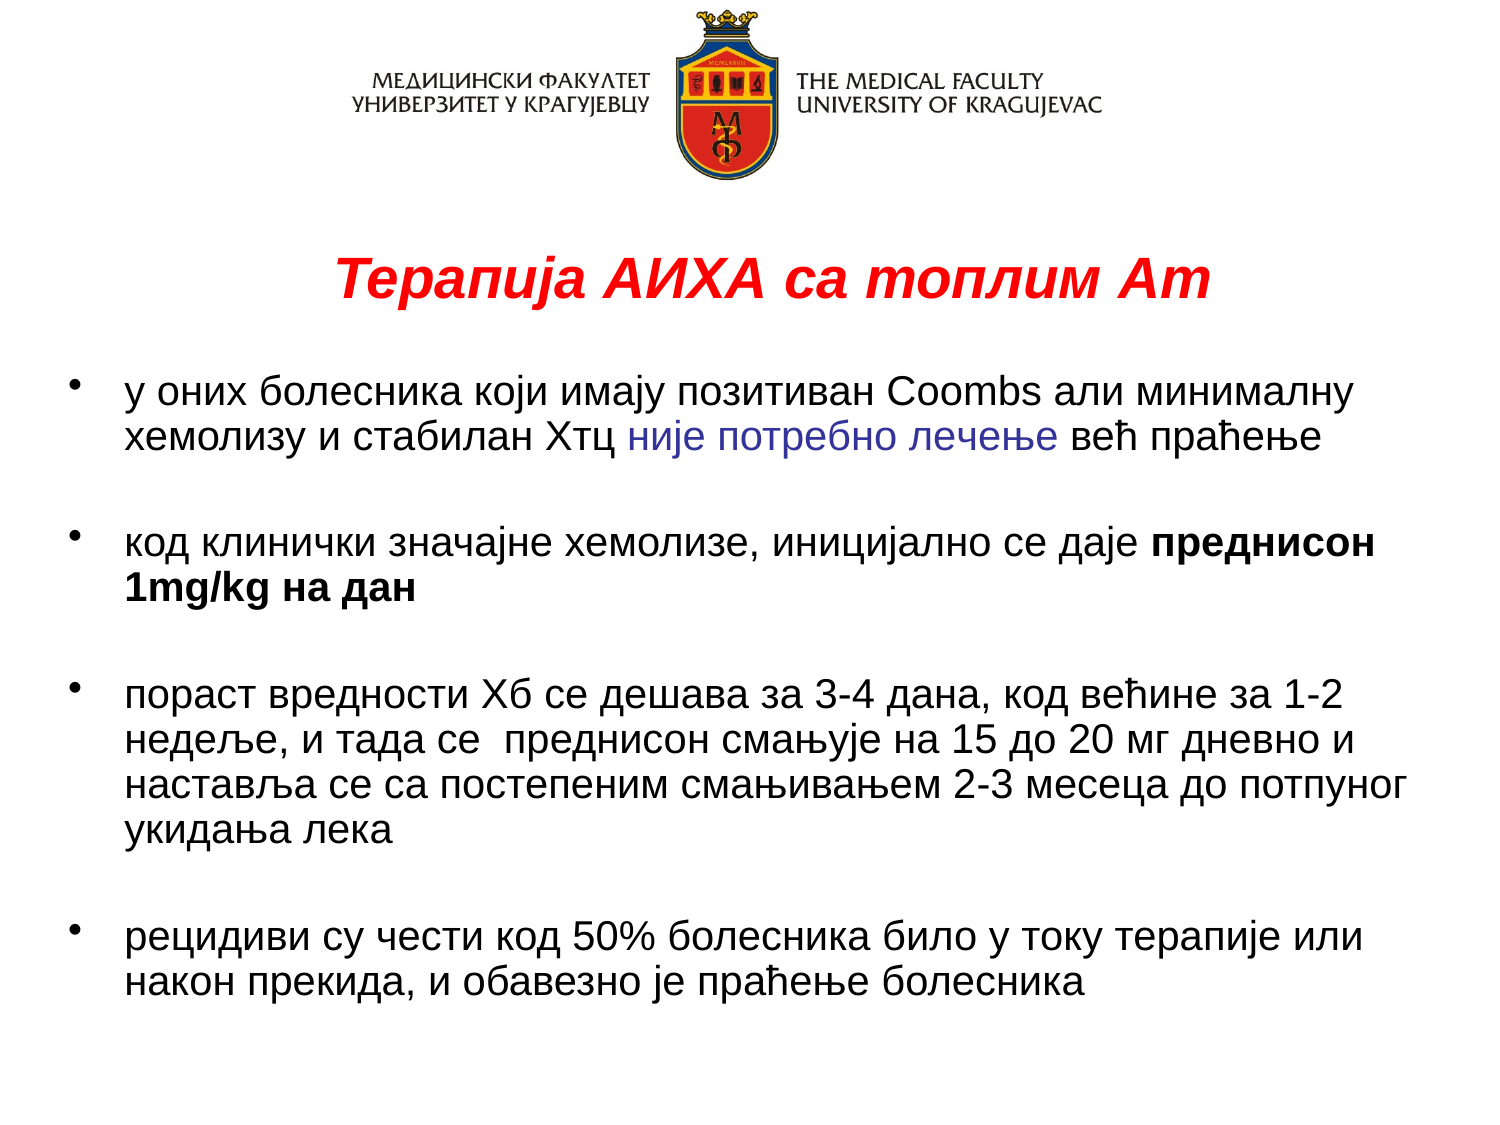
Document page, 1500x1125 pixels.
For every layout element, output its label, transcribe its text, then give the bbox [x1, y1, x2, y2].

title Терапија АИХА са топлим Ат [135, 243, 1411, 307]
picture [328, 0, 1125, 191]
list у оних болесника који имају позитиван Coоmbs али минималну хемолизу и стабилан Хтц није потребно лечење већ праћење код клинички значајне хемолизе, иницијално се даје преднисон 1mg/kg на дан пораст вредности Хб се дешава за 3-4 дана, код већине за 1-2 недеље, и тада се преднисон смањује на 15 до 20 мг дневно и наставља се са постепеним смањивањем 2-3 месеца до потпуног укидања лека рецидиви су чести код 50% болесника било у току терапије или након прекида, и обавезно је праћење болесника [52, 361, 1466, 1125]
